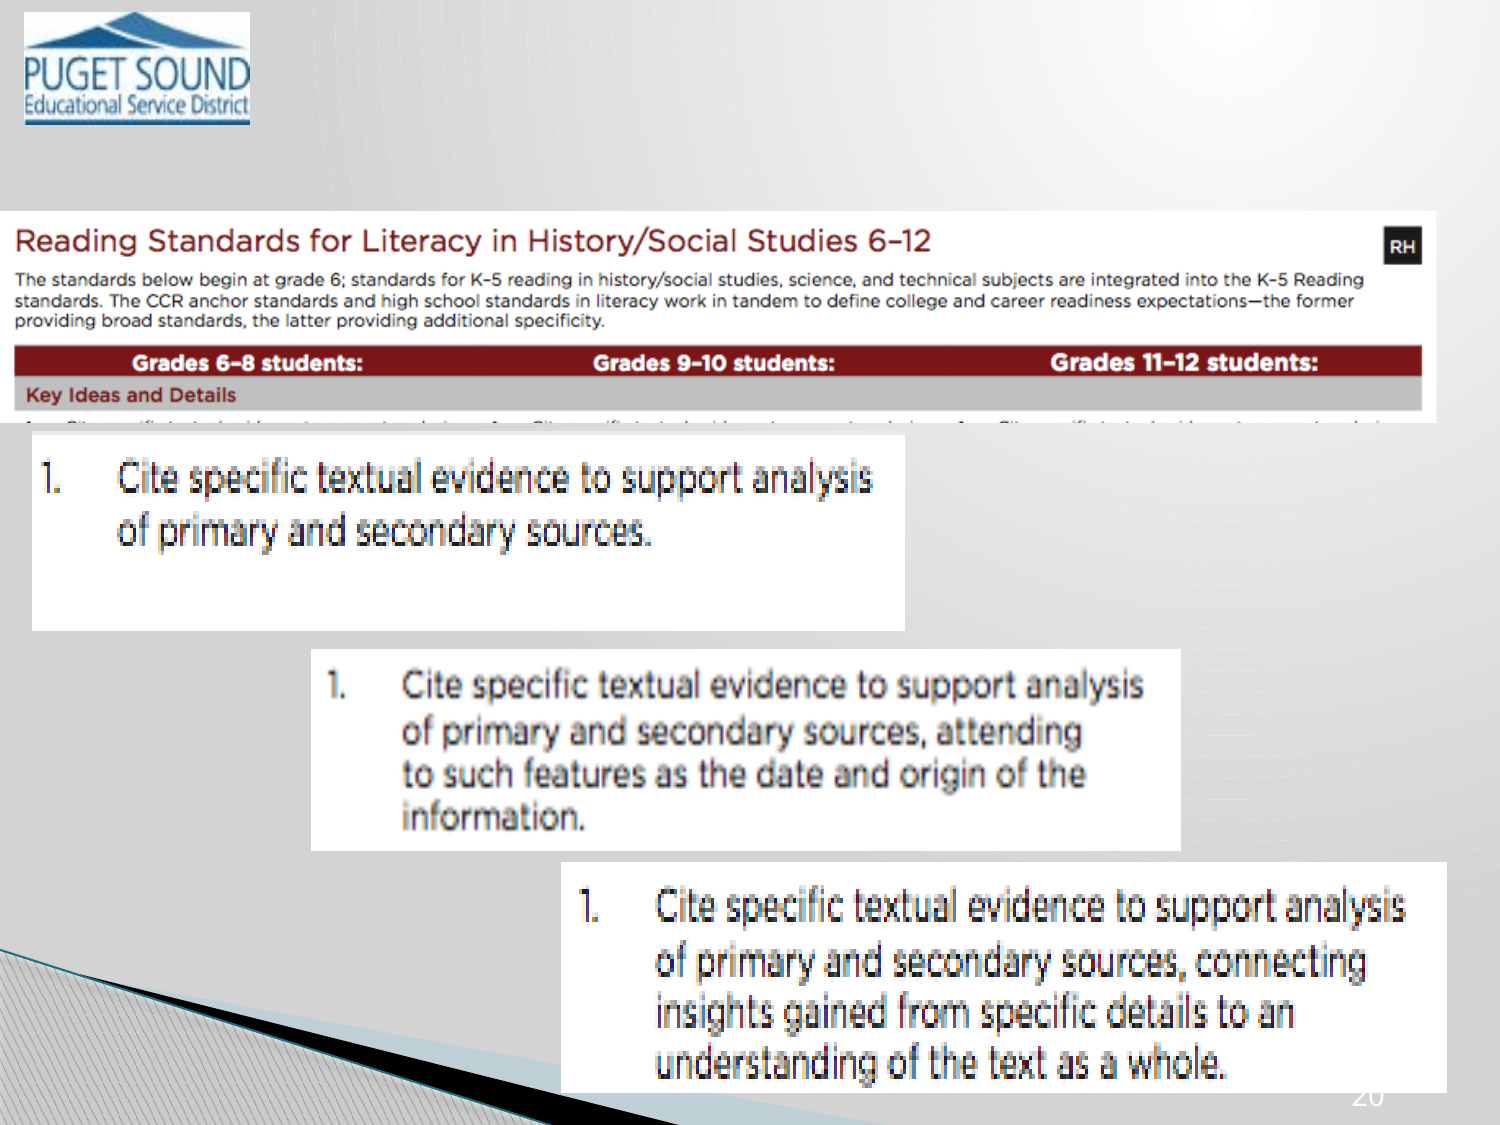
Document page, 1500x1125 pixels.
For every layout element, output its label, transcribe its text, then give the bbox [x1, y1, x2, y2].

picture [32, 431, 905, 632]
picture [0, 210, 1437, 423]
slide_number 20 [1050, 1104, 1400, 1110]
picture [311, 649, 1181, 851]
picture [560, 862, 1448, 1093]
picture [24, 12, 250, 125]
